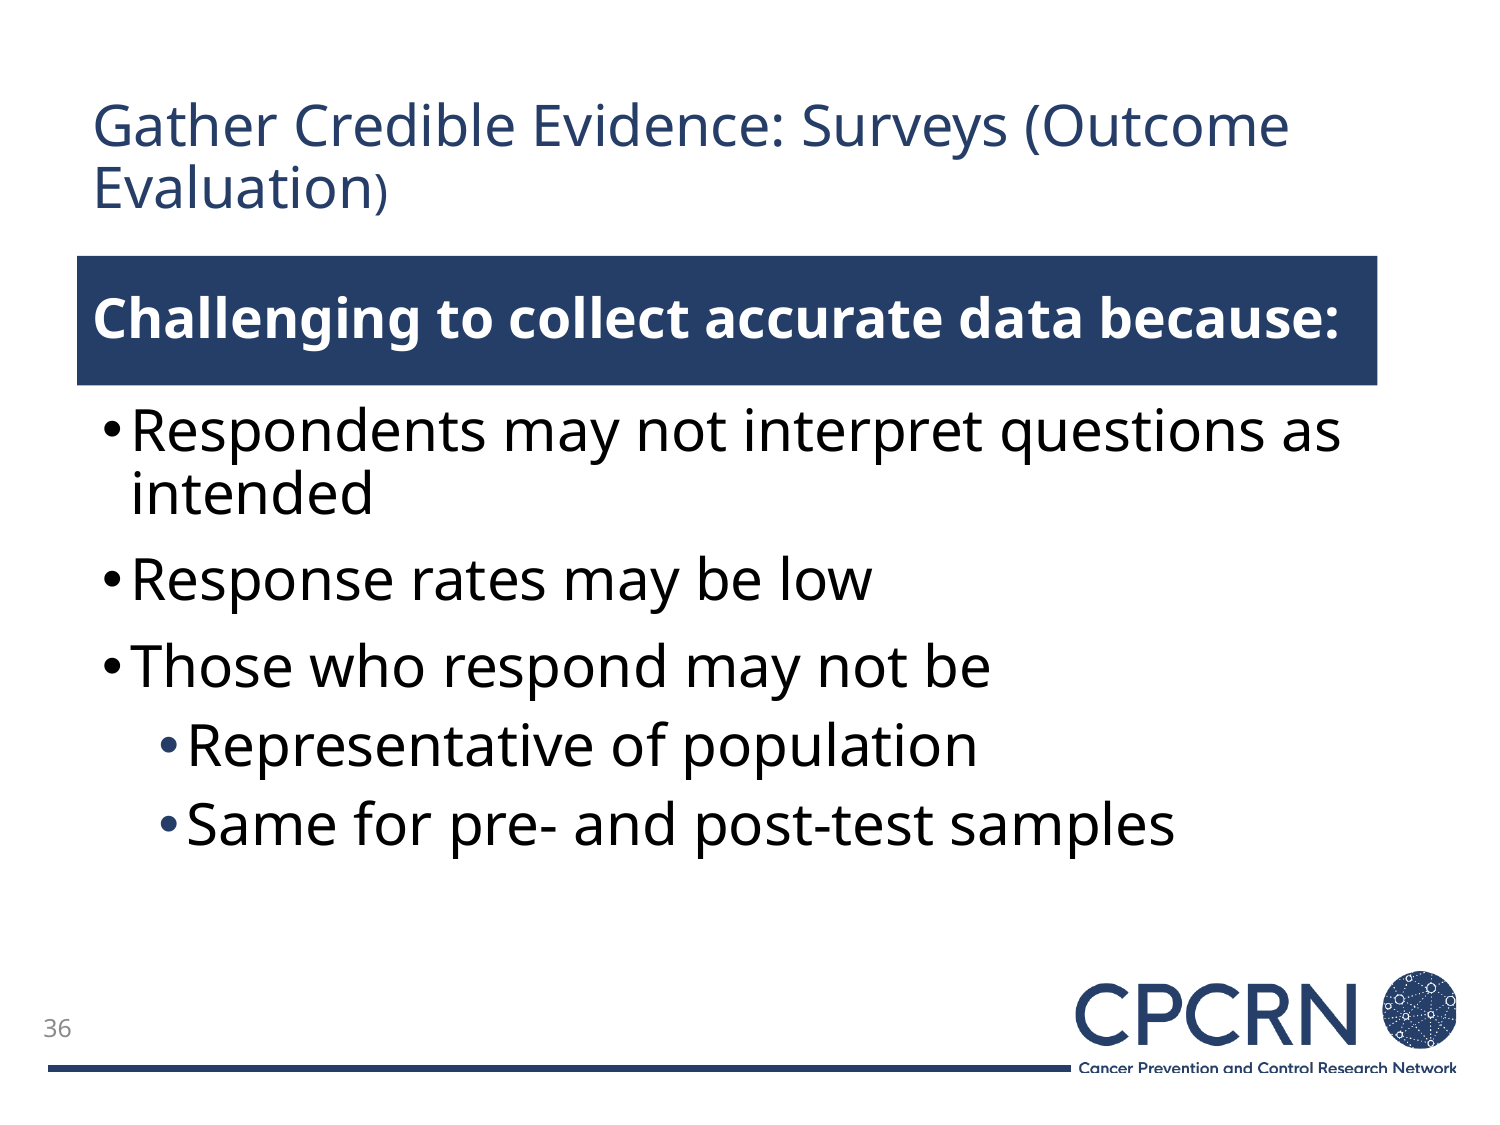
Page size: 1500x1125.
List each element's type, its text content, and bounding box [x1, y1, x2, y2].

slide_number 36 [28, 999, 379, 1060]
title Gather Credible Evidence: Surveys (Outcome Evaluation) [77, 89, 1500, 229]
list Respondents may not interpret questions as intended Response rates may be low Those who respond may not be Representative of population Same for pre- and post-test samples [87, 393, 1366, 1033]
list Challenging to collect accurate data because: [77, 255, 1378, 386]
